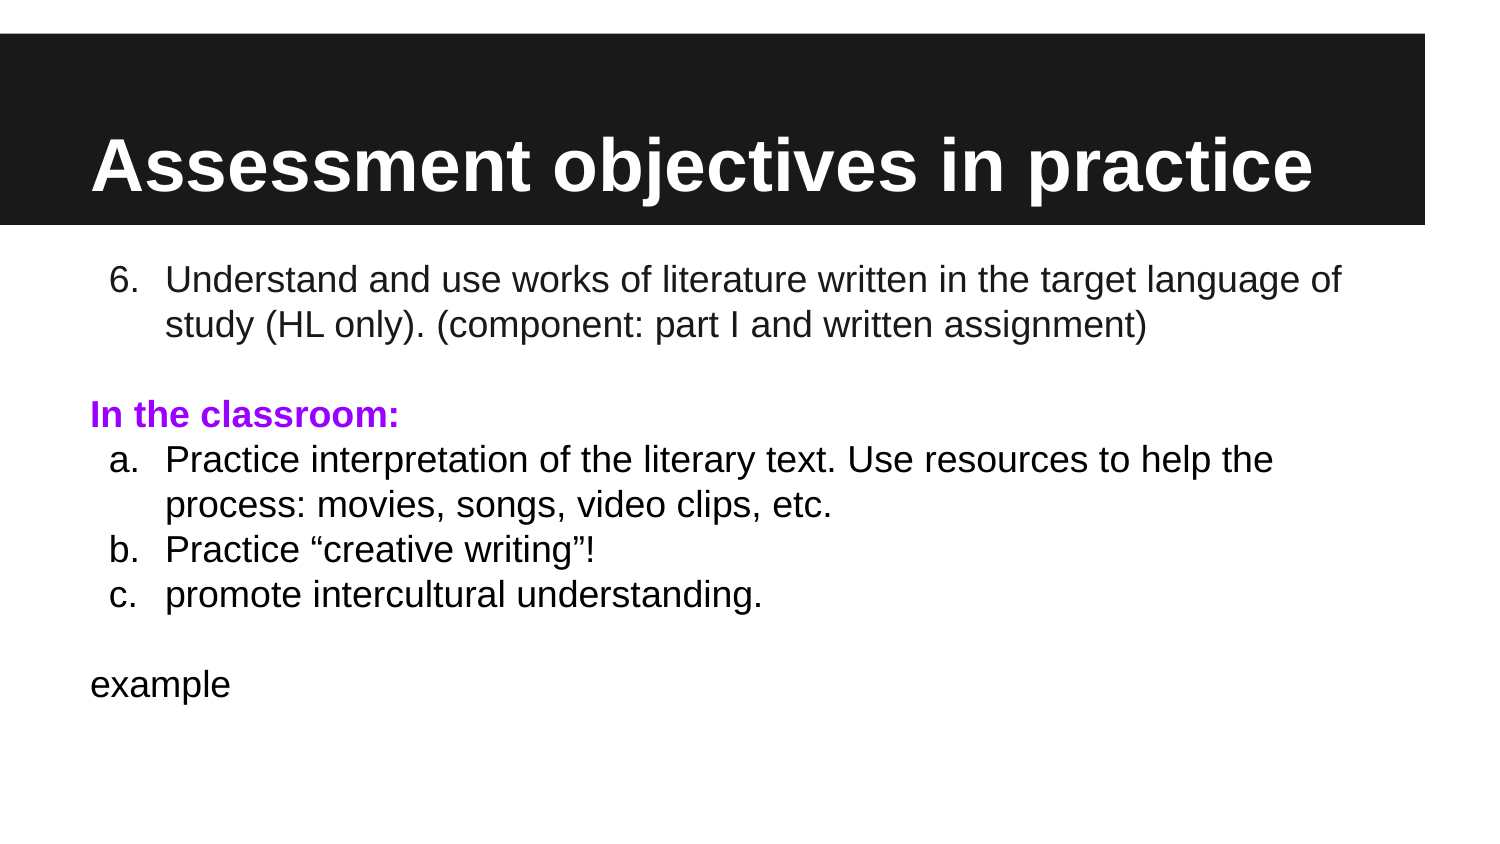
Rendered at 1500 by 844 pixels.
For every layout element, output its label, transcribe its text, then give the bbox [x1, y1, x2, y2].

list Understand and use works of literature written in the target language of study (HL only). (component: part I and written assignment) In the classroom: Practice interpretation of the literary text. Use resources to help the process: movies, songs, video clips, etc. Practice “creative writing”! promote intercultural understanding. example [75, 239, 1425, 808]
title Assessment objectives in practice [75, 33, 1425, 221]
